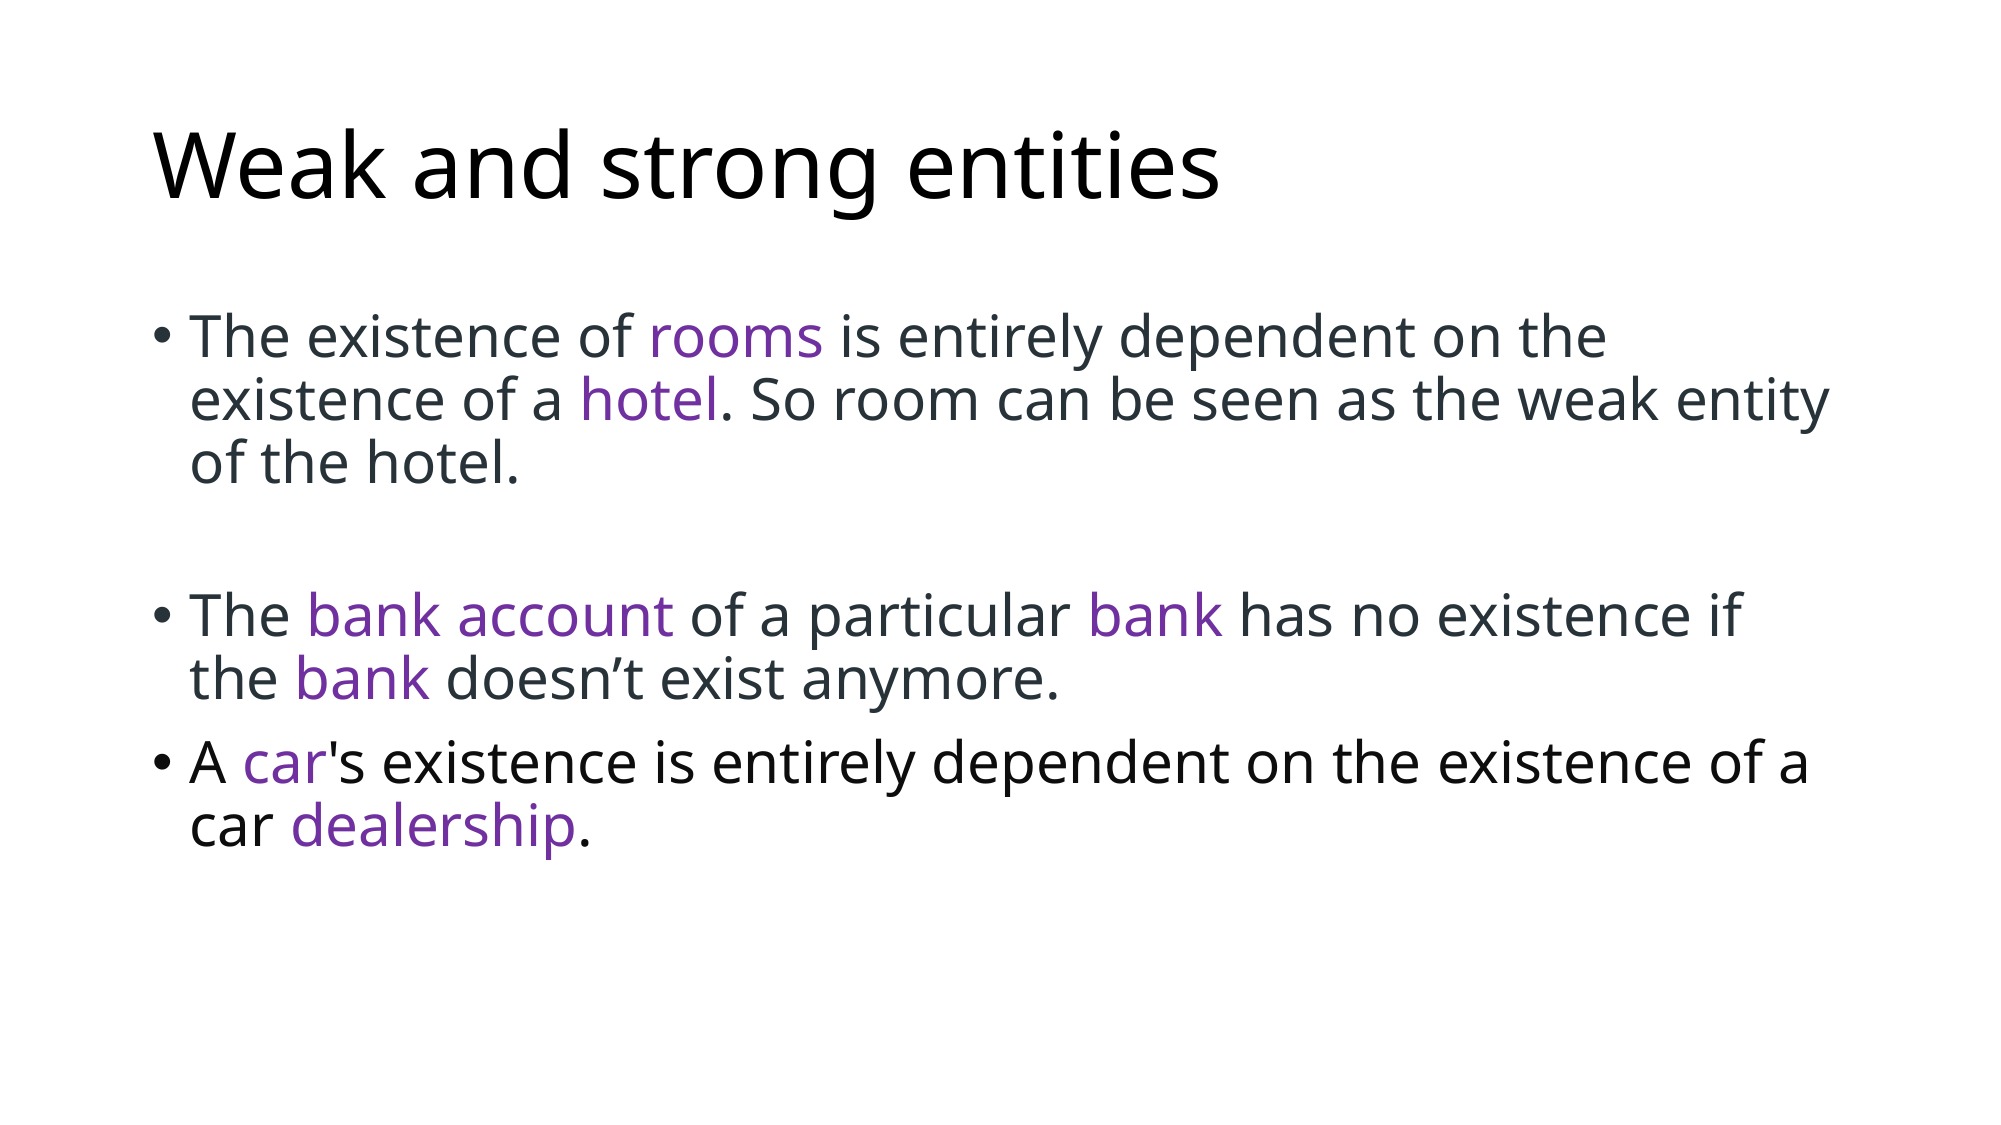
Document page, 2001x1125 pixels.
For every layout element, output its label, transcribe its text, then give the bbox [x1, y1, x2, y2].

title Weak and strong entities [137, 59, 1863, 278]
list The existence of rooms is entirely dependent on the existence of a hotel. So room can be seen as the weak entity of the hotel. The bank account of a particular bank has no existence if the bank doesn’t exist anymore. A car's existence is entirely dependent on the existence of a car dealership. [137, 299, 1863, 1014]
